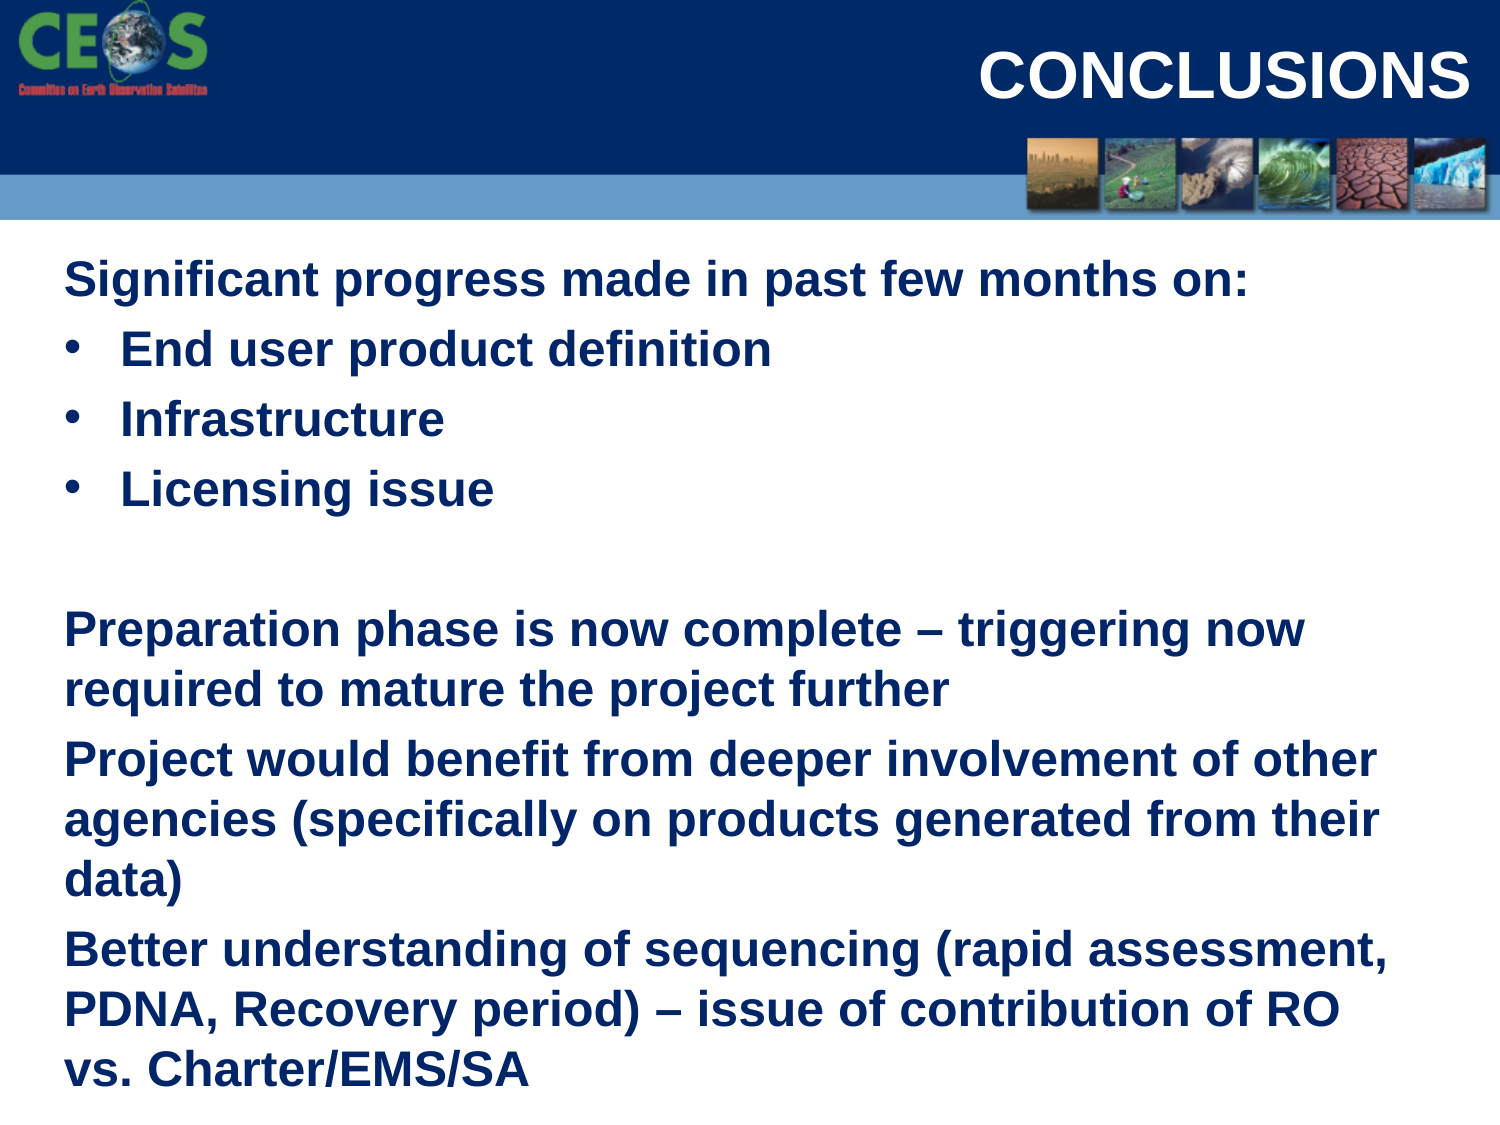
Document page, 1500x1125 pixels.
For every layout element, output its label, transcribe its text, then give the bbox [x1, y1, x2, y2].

title CONCLUSIONS [350, 30, 1488, 114]
list Significant progress made in past few months on: End user product definition Infrastructure Licensing issue Preparation phase is now complete – triggering now required to mature the project further Project would benefit from deeper involvement of other agencies (specifically on products generated from their data) Better understanding of sequencing (rapid assessment, PDNA, Recovery period) – issue of contribution of RO vs. Charter/EMS/SA [48, 238, 1435, 1038]
picture [0, 0, 1500, 220]
